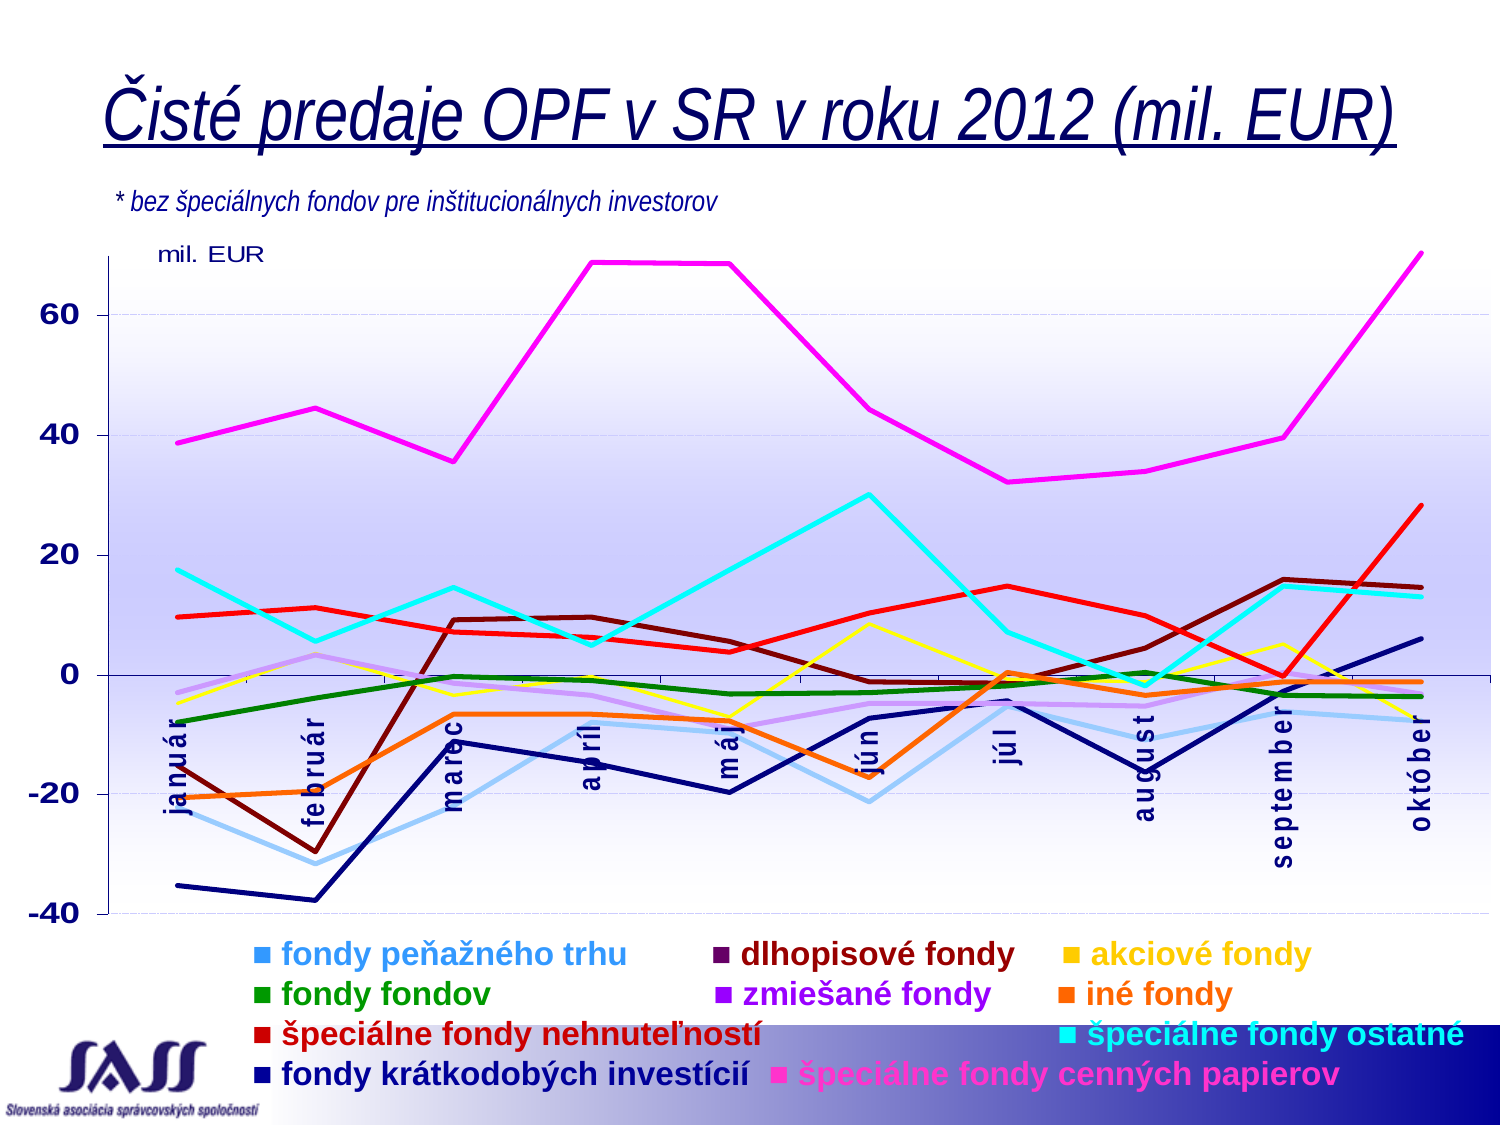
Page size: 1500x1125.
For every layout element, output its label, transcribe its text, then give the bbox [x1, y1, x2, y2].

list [0, 212, 1500, 963]
text_box * bez špeciálnych fondov pre inštitucionálnych investorov [99, 174, 775, 210]
title Čisté predaje OPF v SR v roku 2012 (mil. EUR) [74, 44, 1426, 176]
picture [0, 1034, 272, 1125]
text_box ■ fondy peňažného trhu ■ dlhopisové fondy ■ akciové fondy ■ fondy fondov ■ zmiešané fondy ■ iné fondy ■ špeciálne fondy nehnuteľností ■ špeciálne fondy ostatné ■ fondy krátkodobých investícií ■ špeciálne fondy cenných papierov [237, 974, 1500, 1125]
